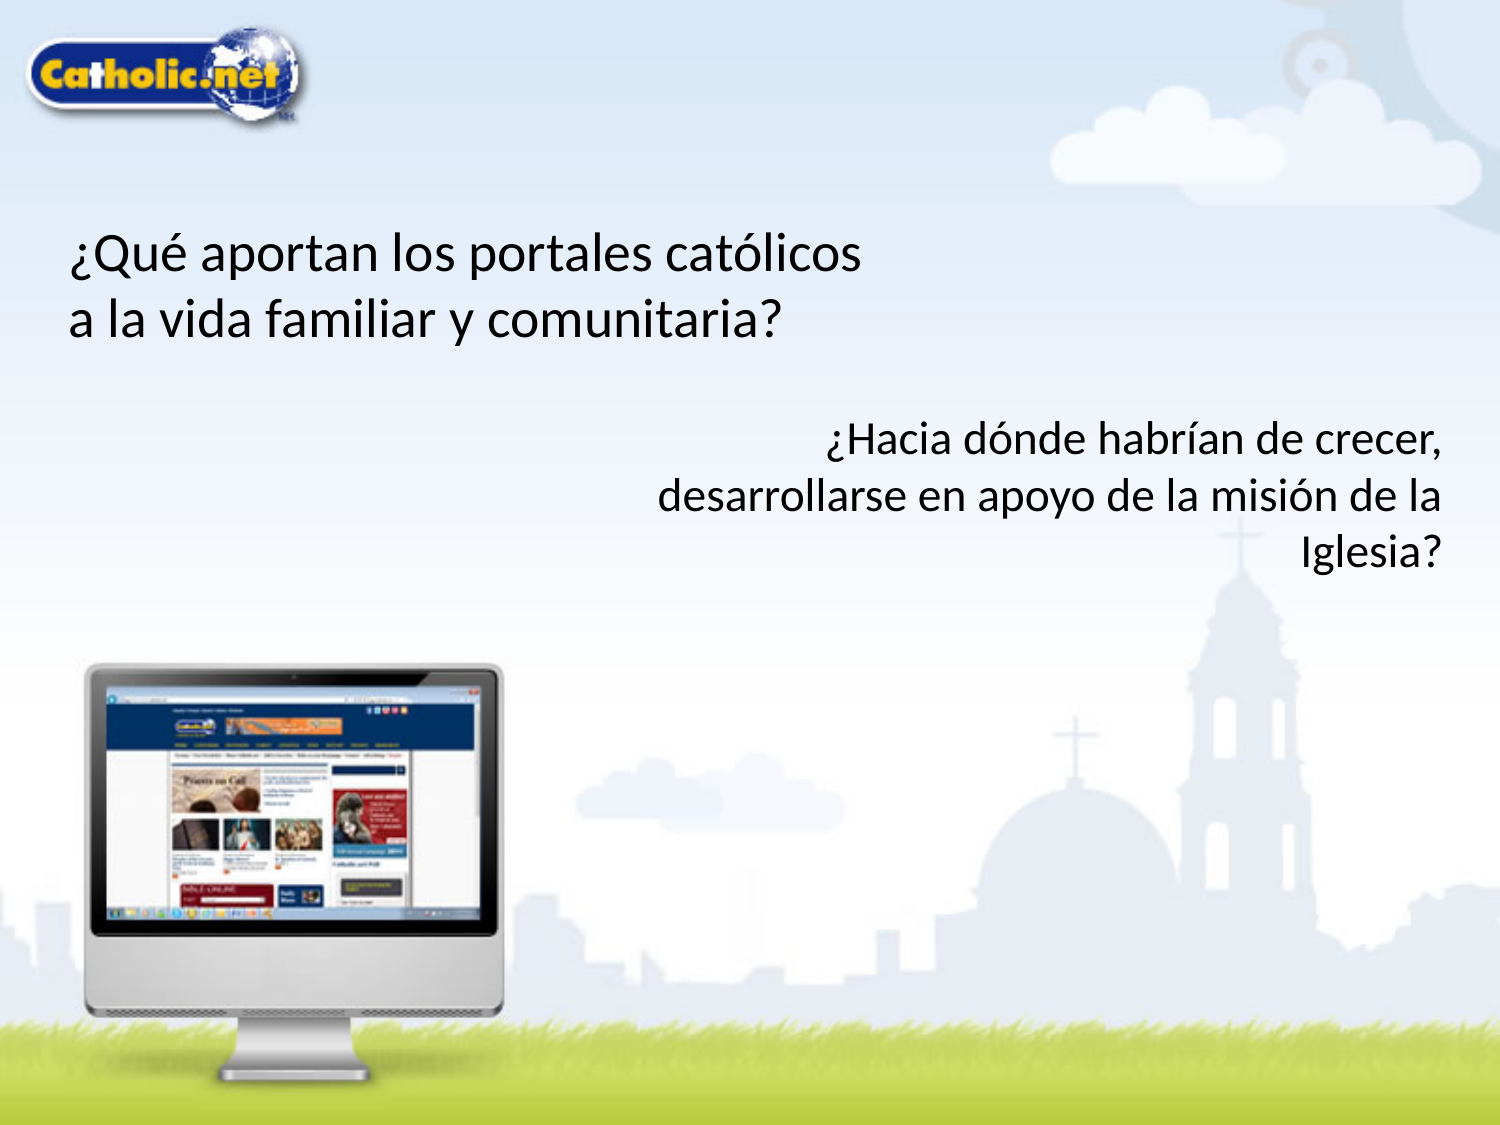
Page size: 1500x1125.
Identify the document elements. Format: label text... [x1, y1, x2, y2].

text_box ¿Qué aportan los portales católicos a la vida familiar y comunitaria? [53, 172, 880, 610]
picture [0, 0, 1500, 1125]
text_box ¿Hacia dónde habrían de crecer, desarrollarse en apoyo de la misión de la Iglesia? [572, 397, 1459, 776]
